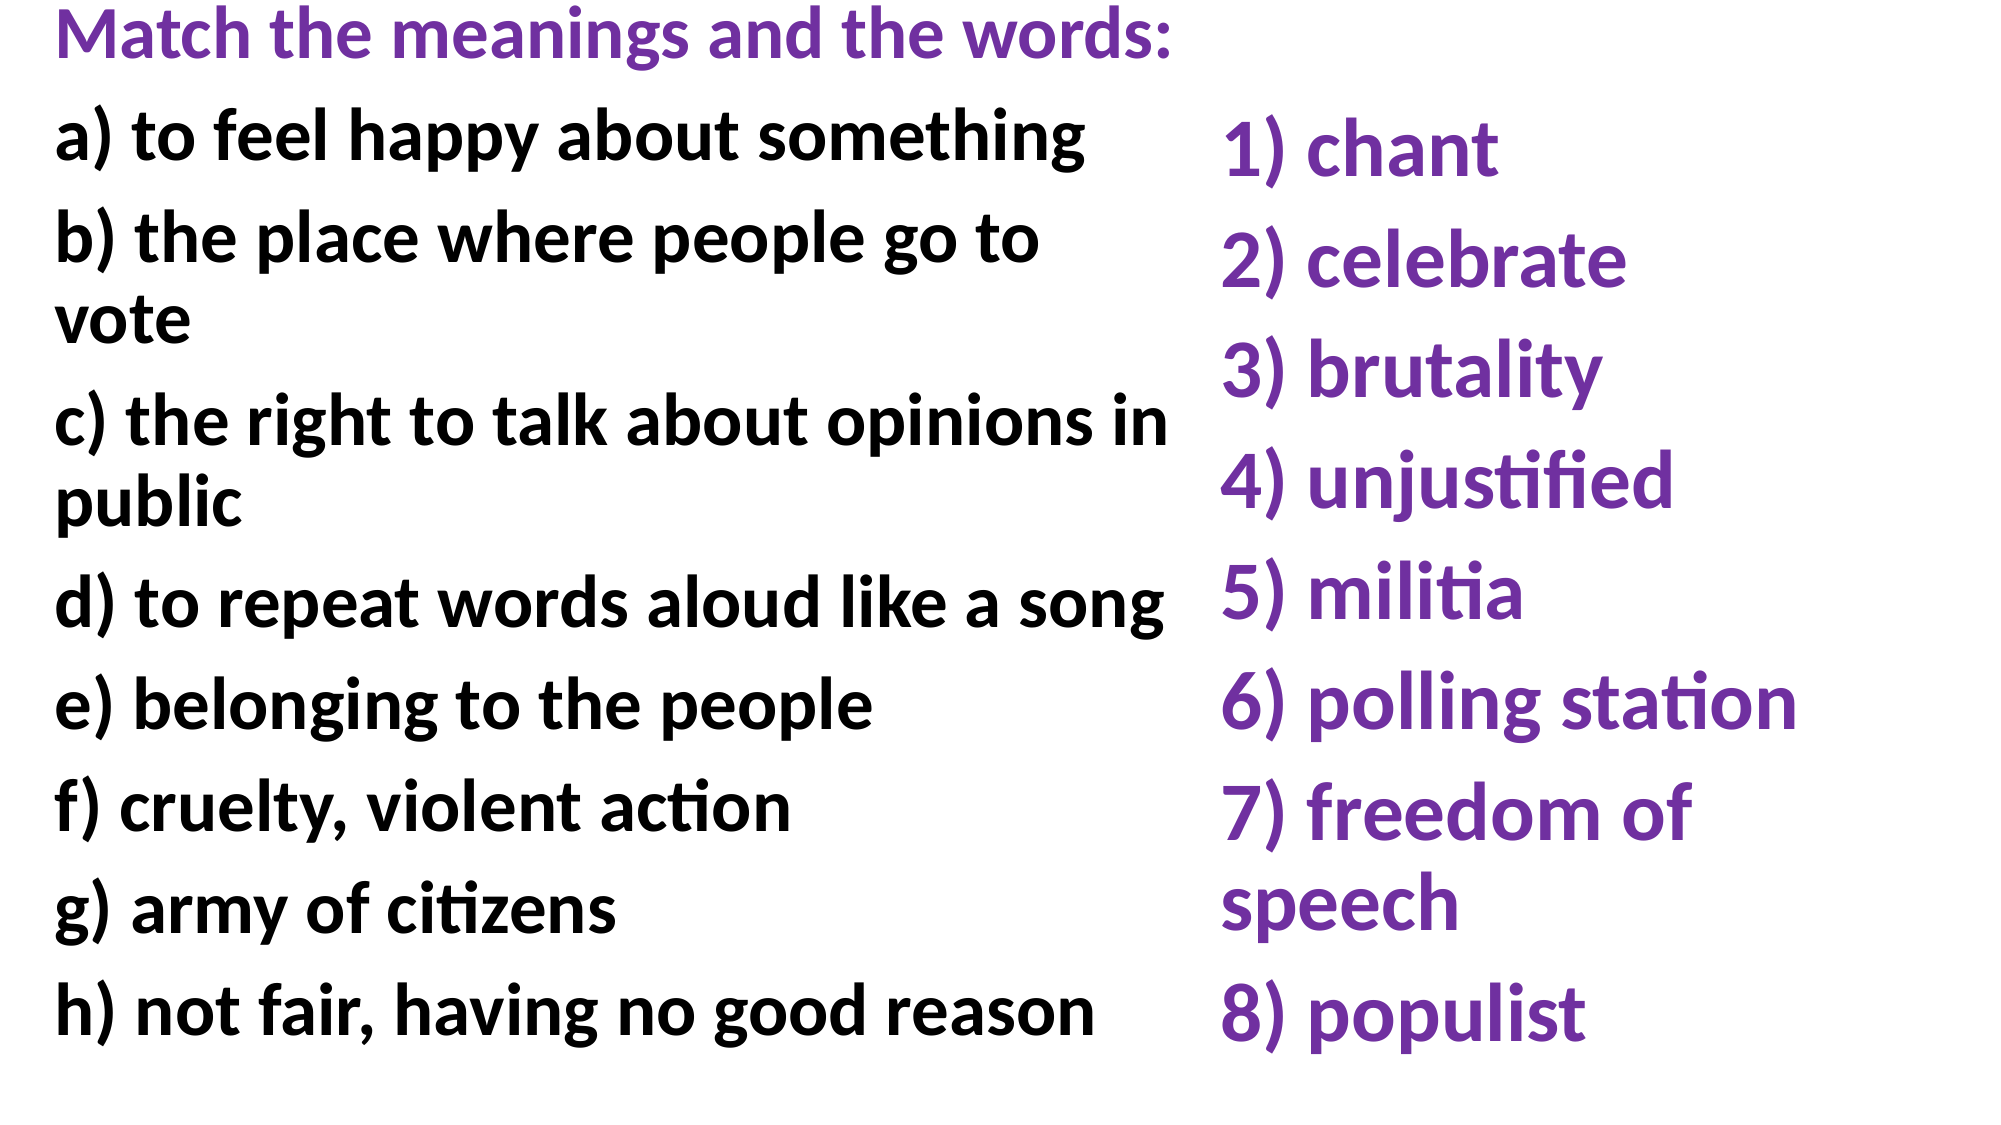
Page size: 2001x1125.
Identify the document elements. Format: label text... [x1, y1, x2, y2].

list Match the meanings and the words: a) to feel happy about something b) the place where people go to vote c) the right to talk about opinions in public d) to repeat words aloud like a song e) belonging to the people f) cruelty, violent action g) army of citizens h) not fair, having no good reason [39, 0, 1205, 1058]
list 1) chant 2) celebrate 3) brutality 4) unjustified 5) militia 6) polling station 7) freedom of speech 8) populist [1204, 96, 1961, 1099]
